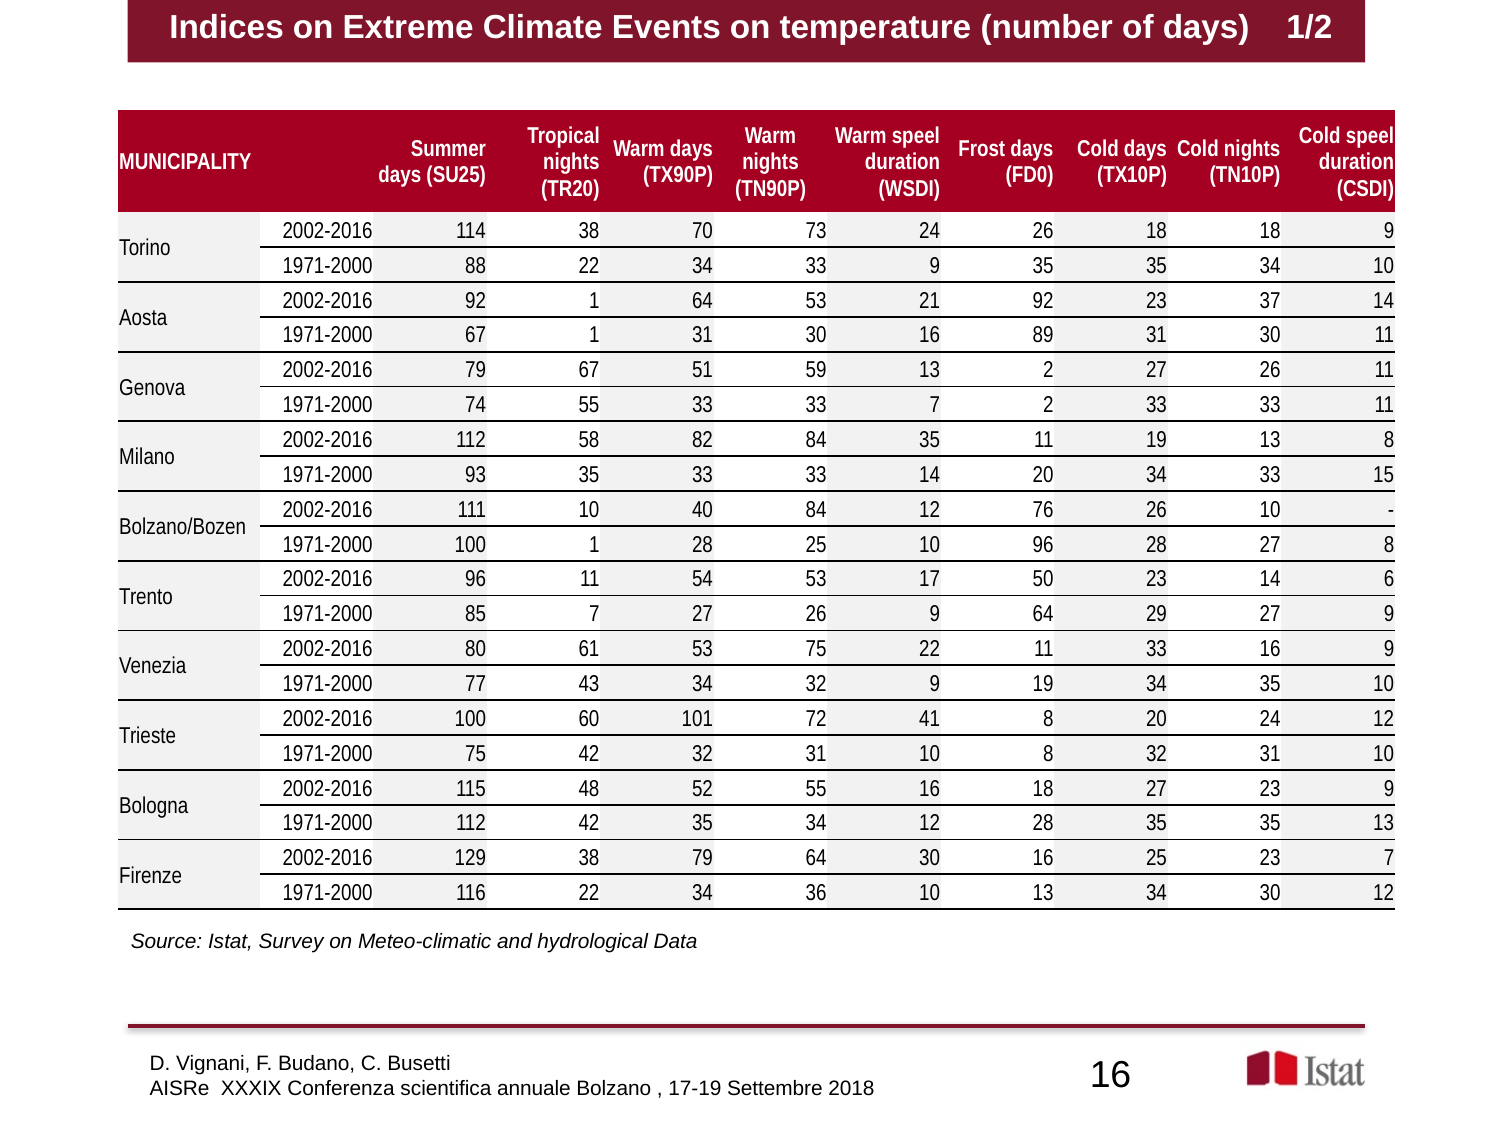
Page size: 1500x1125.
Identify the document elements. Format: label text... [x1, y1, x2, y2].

table_cell 41 [827, 701, 941, 734]
slide_number 16 [1074, 1042, 1425, 1103]
table_cell 1971-2000 [260, 875, 373, 908]
table_cell 17 [827, 562, 941, 595]
table_cell 27 [1054, 353, 1168, 386]
table_cell 76 [941, 492, 1054, 525]
table_cell 22 [487, 248, 600, 281]
table_cell 35 [600, 806, 714, 839]
text_box D. Vignani, F. Budano, C. Busetti AISRe XXXIX Conferenza scientifica annuale Bolzano , 17-19 Settembre 2018 [134, 1042, 997, 1108]
table_cell 14 [827, 457, 941, 490]
table_cell 67 [373, 318, 487, 351]
table_cell 10 [827, 875, 941, 908]
table_cell 53 [714, 283, 827, 316]
table_cell 2002-2016 [260, 771, 373, 804]
table_cell 35 [1054, 806, 1168, 839]
table_cell 2002-2016 [260, 701, 373, 734]
table_cell 10 [1168, 492, 1281, 525]
table_cell 33 [1168, 387, 1281, 420]
table_cell 34 [600, 666, 714, 699]
table_cell 80 [373, 631, 487, 664]
table_cell 24 [827, 212, 941, 246]
table_cell 70 [600, 212, 714, 246]
table_cell 2002-2016 [260, 353, 373, 386]
table_header Warm speel duration (WSDI) [827, 110, 941, 212]
table_cell 32 [714, 666, 827, 699]
table_cell 28 [941, 806, 1054, 839]
table_cell 96 [941, 527, 1054, 560]
table_cell 18 [1168, 212, 1281, 246]
table_cell - [1281, 492, 1395, 525]
table_cell 34 [1054, 666, 1168, 699]
table_cell 2002-2016 [260, 492, 373, 525]
table_cell 14 [1281, 283, 1395, 316]
table_cell 58 [487, 422, 600, 455]
table_header Warm nights (TN90P) [714, 110, 827, 212]
table_cell Bolzano/Bozen [118, 492, 260, 560]
table_cell 34 [600, 248, 714, 281]
table_cell 50 [941, 562, 1054, 595]
table_header Cold nights (TN10P) [1168, 110, 1281, 212]
table_cell 22 [487, 875, 600, 908]
table_cell 74 [373, 387, 487, 420]
text_box Source: Istat, Survey on Meteo-climatic and hydrological Data [115, 920, 740, 961]
table_cell 34 [714, 806, 827, 839]
table_cell 2002-2016 [260, 840, 373, 873]
table_cell 73 [714, 212, 827, 246]
table_cell Trieste [118, 701, 260, 769]
table_cell 10 [1281, 736, 1395, 769]
table_cell 33 [1054, 631, 1168, 664]
table_cell 18 [941, 771, 1054, 804]
table_cell Trento [118, 562, 260, 630]
table_cell 8 [941, 701, 1054, 734]
table_cell 13 [941, 875, 1054, 908]
table_cell 93 [373, 457, 487, 490]
table_cell 2002-2016 [260, 562, 373, 595]
table_cell 19 [941, 666, 1054, 699]
table_cell 29 [1054, 596, 1168, 630]
table_cell 1971-2000 [260, 736, 373, 769]
table_cell 72 [714, 701, 827, 734]
table_cell 35 [941, 248, 1054, 281]
table_cell 1971-2000 [260, 248, 373, 281]
table_cell 75 [373, 736, 487, 769]
table_cell 14 [1168, 562, 1281, 595]
table_cell 8 [941, 736, 1054, 769]
table_cell 24 [1168, 701, 1281, 734]
table_cell 23 [1054, 283, 1168, 316]
table_cell 13 [827, 353, 941, 386]
table_cell 23 [1054, 562, 1168, 595]
table_cell 48 [487, 771, 600, 804]
table_cell 34 [600, 875, 714, 908]
table_cell 30 [1168, 318, 1281, 351]
table_cell 27 [1054, 771, 1168, 804]
table_cell 16 [827, 771, 941, 804]
table_cell 22 [827, 631, 941, 664]
table_cell 2 [941, 353, 1054, 386]
table_cell 33 [600, 387, 714, 420]
table_cell 9 [1281, 212, 1395, 246]
table_cell 34 [1168, 248, 1281, 281]
table_cell 1 [487, 527, 600, 560]
table_cell 32 [1054, 736, 1168, 769]
table_cell 89 [941, 318, 1054, 351]
table_header [260, 110, 373, 212]
table_cell Venezia [118, 631, 260, 699]
table_cell 33 [1054, 387, 1168, 420]
table_cell 33 [600, 457, 714, 490]
table_cell 8 [1281, 527, 1395, 560]
table_cell 55 [487, 387, 600, 420]
table_cell 26 [1168, 353, 1281, 386]
table_cell 27 [1168, 596, 1281, 630]
table_cell Genova [118, 353, 260, 420]
table_cell 114 [373, 212, 487, 246]
table_cell 75 [714, 631, 827, 664]
table_cell 23 [1168, 840, 1281, 873]
table_cell Bologna [118, 771, 260, 839]
table_cell 33 [714, 248, 827, 281]
table_header Cold speel duration (CSDI) [1281, 110, 1395, 212]
table_cell 11 [487, 562, 600, 595]
table_cell 23 [1168, 771, 1281, 804]
table_cell 92 [941, 283, 1054, 316]
table_cell 16 [1168, 631, 1281, 664]
table_cell 52 [600, 771, 714, 804]
table_cell 35 [827, 422, 941, 455]
table_cell 6 [1281, 562, 1395, 595]
table_cell 1 [487, 283, 600, 316]
table_cell 64 [714, 840, 827, 873]
table_cell 26 [714, 596, 827, 630]
table_header MUNICIPALITY [118, 110, 260, 212]
table_cell 25 [714, 527, 827, 560]
table_cell 26 [941, 212, 1054, 246]
table_cell 12 [1281, 701, 1395, 734]
table_cell 12 [827, 492, 941, 525]
table_cell 36 [714, 875, 827, 908]
table_cell 18 [1054, 212, 1168, 246]
table_cell 64 [941, 596, 1054, 630]
table_cell 28 [1054, 527, 1168, 560]
table_cell 1971-2000 [260, 666, 373, 699]
table_cell 84 [714, 492, 827, 525]
table_cell 2002-2016 [260, 212, 373, 246]
table_cell Milano [118, 422, 260, 490]
table_cell 9 [827, 596, 941, 630]
table_cell 37 [1168, 283, 1281, 316]
table_header Summer days (SU25) [373, 110, 487, 212]
table_cell 11 [1281, 318, 1395, 351]
table_cell 9 [827, 248, 941, 281]
table_cell 112 [373, 806, 487, 839]
table_cell 2 [941, 387, 1054, 420]
table_cell 10 [1281, 248, 1395, 281]
table_cell 51 [600, 353, 714, 386]
table_cell 35 [1168, 666, 1281, 699]
table_cell 20 [941, 457, 1054, 490]
table_cell 7 [487, 596, 600, 630]
table_cell 26 [1054, 492, 1168, 525]
table_cell 42 [487, 736, 600, 769]
table_cell 54 [600, 562, 714, 595]
table_cell 20 [1054, 701, 1168, 734]
table_cell 79 [373, 353, 487, 386]
table_cell 7 [1281, 840, 1395, 873]
table_cell 77 [373, 666, 487, 699]
table_cell 10 [487, 492, 600, 525]
table_header Frost days (FD0) [941, 110, 1054, 212]
table_cell 30 [1168, 875, 1281, 908]
table_cell 13 [1281, 806, 1395, 839]
table_cell 33 [714, 387, 827, 420]
table_cell 115 [373, 771, 487, 804]
table_cell 19 [1054, 422, 1168, 455]
table_cell 129 [373, 840, 487, 873]
table_cell 8 [1281, 422, 1395, 455]
table_cell 34 [1054, 875, 1168, 908]
table_cell 38 [487, 212, 600, 246]
table_cell 96 [373, 562, 487, 595]
table_cell 111 [373, 492, 487, 525]
table_cell 12 [1281, 875, 1395, 908]
table_cell Aosta [118, 283, 260, 351]
table_cell 53 [600, 631, 714, 664]
table_cell 53 [714, 562, 827, 595]
table_cell 9 [1281, 631, 1395, 664]
table_header Warm days (TX90P) [600, 110, 714, 212]
table_cell 1971-2000 [260, 527, 373, 560]
table_cell 42 [487, 806, 600, 839]
table_cell 31 [600, 318, 714, 351]
table_cell 7 [827, 387, 941, 420]
table_cell 31 [1054, 318, 1168, 351]
table_cell 21 [827, 283, 941, 316]
table_cell 33 [714, 457, 827, 490]
table_cell 100 [373, 527, 487, 560]
table_cell 43 [487, 666, 600, 699]
table_cell 9 [1281, 596, 1395, 630]
table_cell 13 [1168, 422, 1281, 455]
table_cell 100 [373, 701, 487, 734]
table_cell 116 [373, 875, 487, 908]
table_cell 10 [827, 736, 941, 769]
table_cell 1971-2000 [260, 387, 373, 420]
table_cell 9 [1281, 771, 1395, 804]
table_cell 10 [1281, 666, 1395, 699]
table_cell 88 [373, 248, 487, 281]
table_cell 34 [1054, 457, 1168, 490]
table_cell 11 [941, 422, 1054, 455]
table_cell 11 [941, 631, 1054, 664]
table_cell 1971-2000 [260, 806, 373, 839]
table_cell 85 [373, 596, 487, 630]
table_header Tropical nights (TR20) [487, 110, 600, 212]
table_cell 35 [1054, 248, 1168, 281]
table_cell 101 [600, 701, 714, 734]
table_cell 12 [827, 806, 941, 839]
table_cell 67 [487, 353, 600, 386]
table_cell 27 [1168, 527, 1281, 560]
table_header Cold days (TX10P) [1054, 110, 1168, 212]
table_cell 40 [600, 492, 714, 525]
table_cell 11 [1281, 353, 1395, 386]
table_cell 16 [941, 840, 1054, 873]
table_cell 27 [600, 596, 714, 630]
table_cell 30 [714, 318, 827, 351]
table_cell 79 [600, 840, 714, 873]
table_cell Firenze [118, 840, 260, 908]
table_cell 35 [1168, 806, 1281, 839]
table_cell 33 [1168, 457, 1281, 490]
table_cell 25 [1054, 840, 1168, 873]
table_cell 9 [827, 666, 941, 699]
table_cell 82 [600, 422, 714, 455]
table_cell 35 [487, 457, 600, 490]
table_cell 59 [714, 353, 827, 386]
text_box Indices on Extreme Climate Events on temperature (number of days) 1/2 [140, 5, 1374, 63]
table_cell 31 [714, 736, 827, 769]
table_cell 61 [487, 631, 600, 664]
table_cell 55 [714, 771, 827, 804]
table_cell 60 [487, 701, 600, 734]
table_cell 84 [714, 422, 827, 455]
table_cell 1971-2000 [260, 596, 373, 630]
table_cell 64 [600, 283, 714, 316]
table_cell 2002-2016 [260, 422, 373, 455]
table_cell 2002-2016 [260, 631, 373, 664]
table_cell 112 [373, 422, 487, 455]
table_cell 38 [487, 840, 600, 873]
table_cell 31 [1168, 736, 1281, 769]
table_cell 11 [1281, 387, 1395, 420]
table_cell 15 [1281, 457, 1395, 490]
table_cell 92 [373, 283, 487, 316]
table_cell 28 [600, 527, 714, 560]
table_cell 30 [827, 840, 941, 873]
table_cell 10 [827, 527, 941, 560]
table_cell 2002-2016 [260, 283, 373, 316]
table_cell 32 [600, 736, 714, 769]
table_cell Torino [118, 212, 260, 281]
table_cell 1971-2000 [260, 318, 373, 351]
table_cell 1971-2000 [260, 457, 373, 490]
table_cell 1 [487, 318, 600, 351]
table_cell 16 [827, 318, 941, 351]
